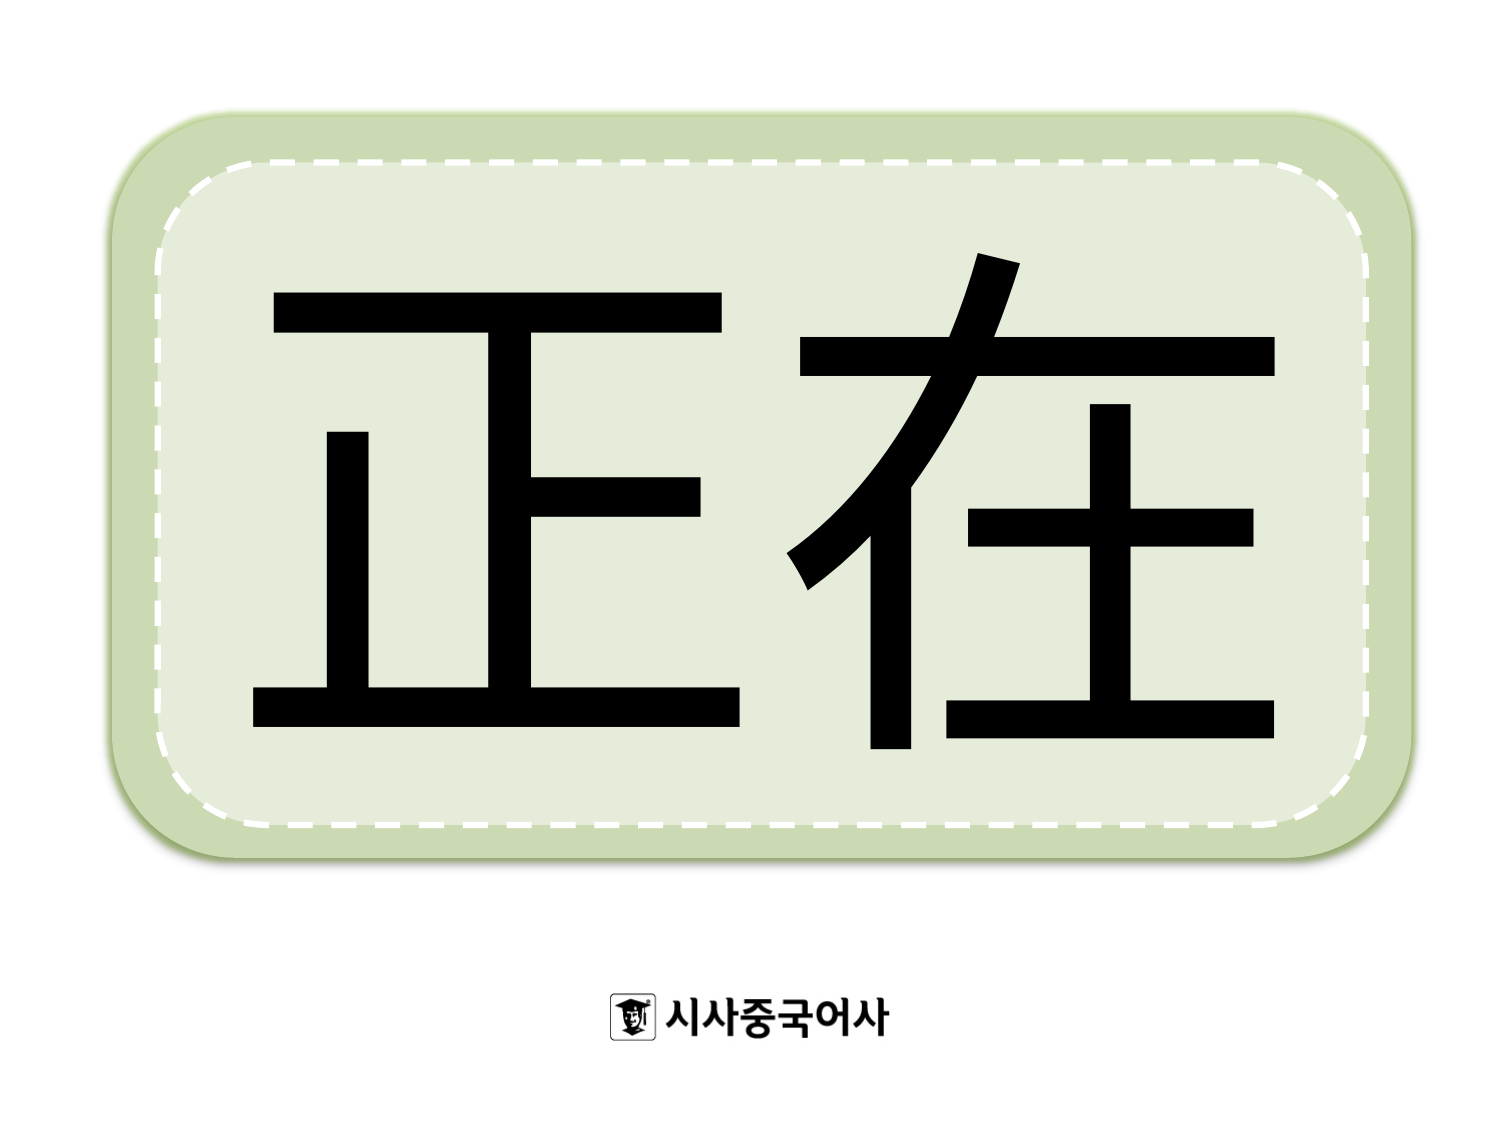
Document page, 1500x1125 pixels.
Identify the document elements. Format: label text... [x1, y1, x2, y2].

text_box 正在 [162, 160, 1371, 824]
picture [602, 987, 898, 1047]
